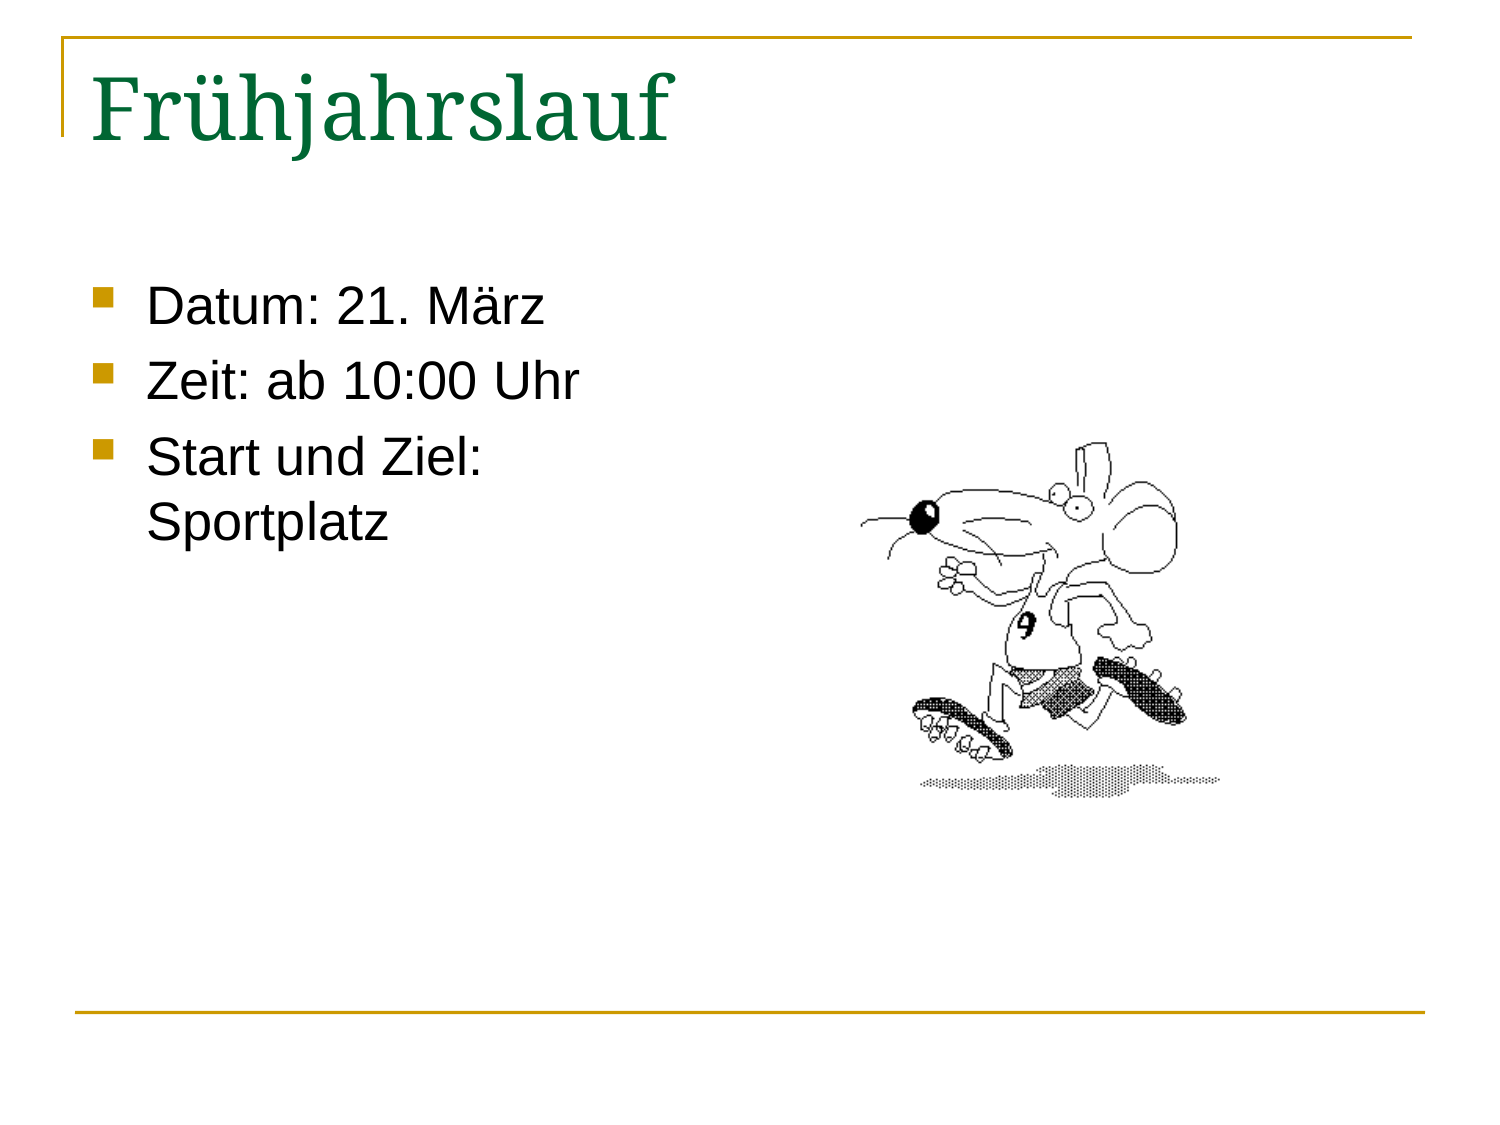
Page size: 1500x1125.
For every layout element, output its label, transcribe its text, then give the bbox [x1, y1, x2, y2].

picture [857, 441, 1234, 802]
title Frühjahrslauf [74, 45, 1426, 233]
list Datum: 21. März Zeit: ab 10:00 Uhr Start und Ziel: Sportplatz [74, 262, 1426, 1006]
